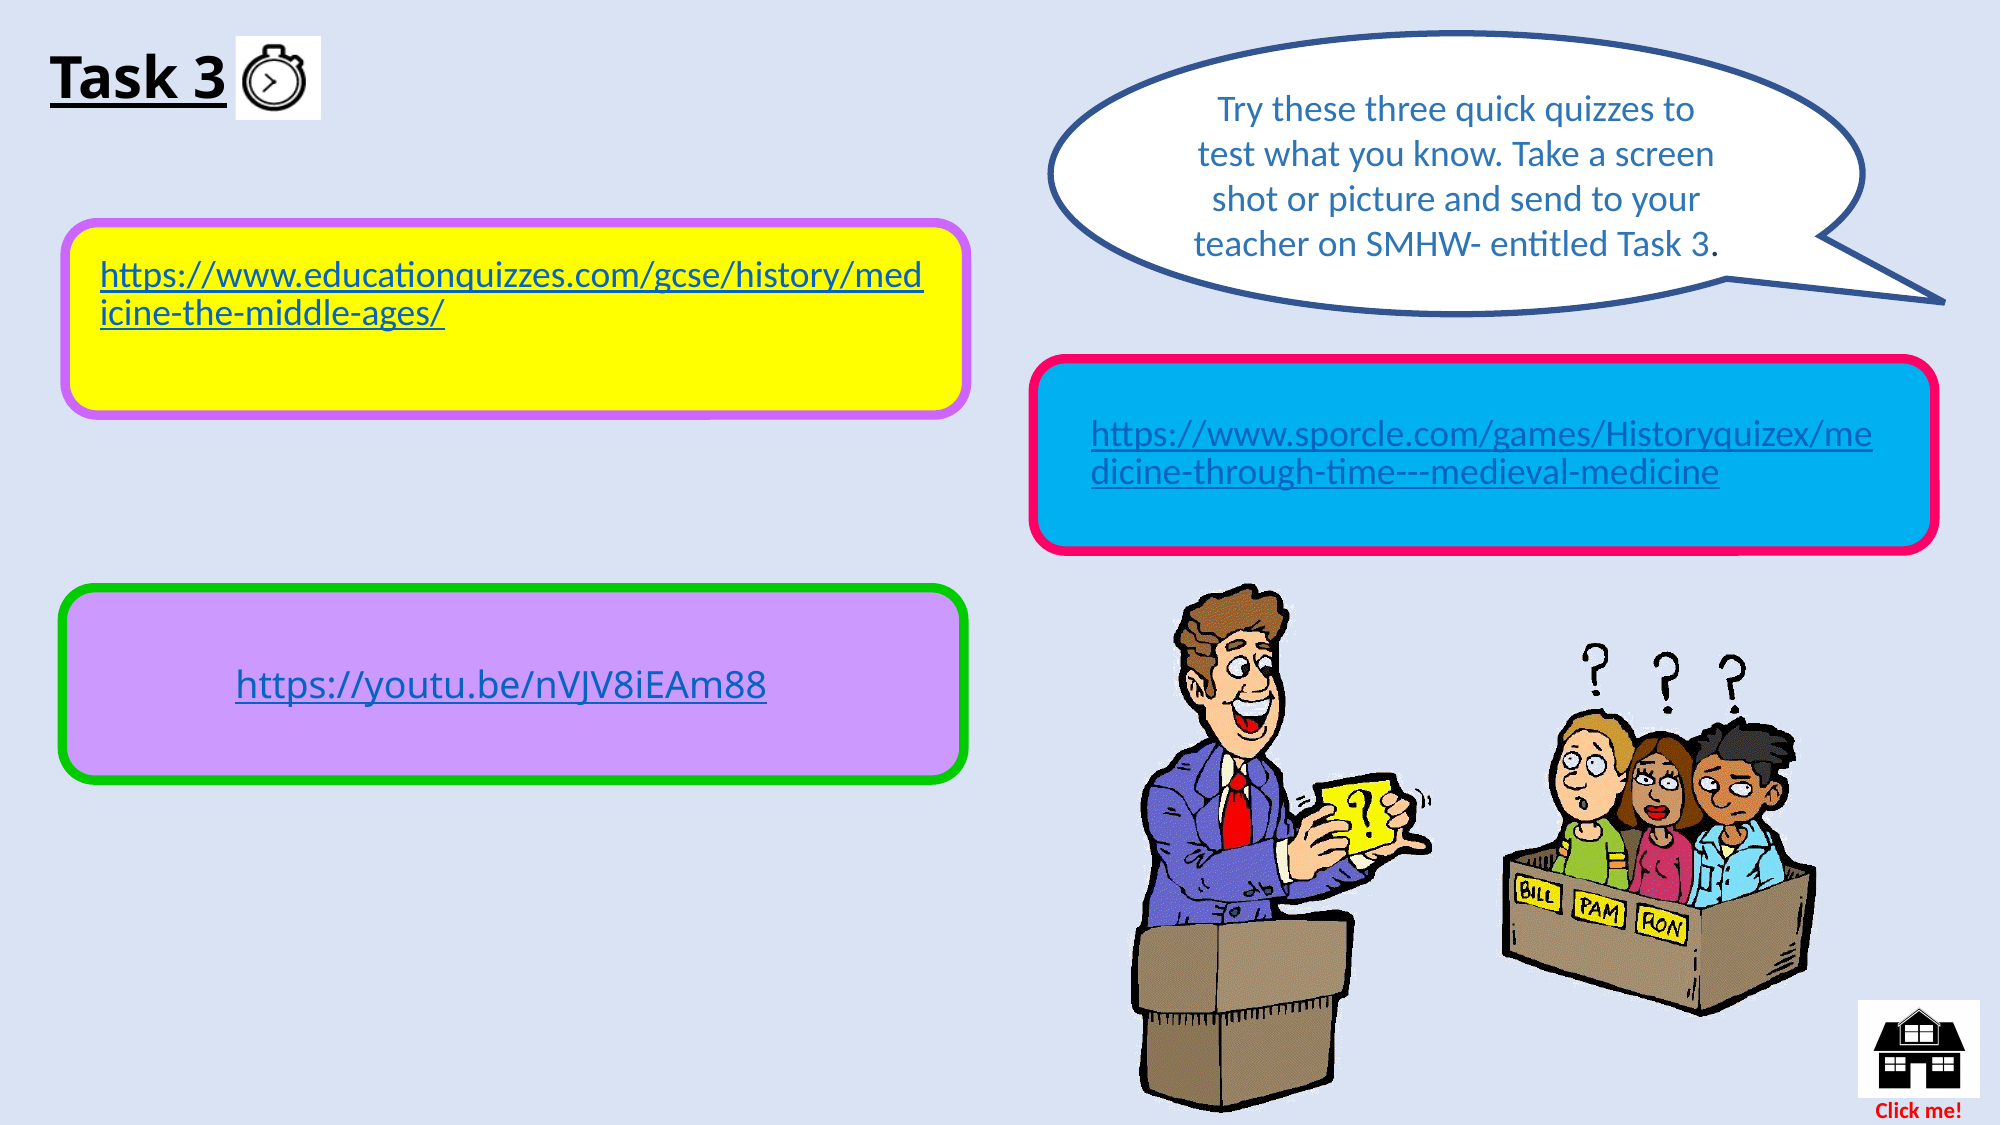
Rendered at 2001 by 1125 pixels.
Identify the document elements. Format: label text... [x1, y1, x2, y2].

text_box https://www.sporcle.com/games/Historyquizex/medicine-through-time---medieval-medicine [1075, 401, 1893, 462]
text_box [1032, 357, 1936, 553]
picture [1858, 1000, 1980, 1098]
picture [235, 36, 321, 120]
text_box [64, 221, 968, 417]
text_box Task 3 [34, 33, 502, 118]
text_box Try these three quick quizzes to test what you know. Take a screen shot or picture and send to your teacher on SMHW- entitled Task 3. [1049, 32, 1946, 316]
text_box https://www.educationquizzes.com/gcse/history/medicine-the-middle-ages/ [84, 242, 942, 303]
picture [1127, 573, 1817, 1113]
text_box [61, 586, 965, 782]
text_box Click me! [1858, 1098, 1980, 1125]
text_box https://youtu.be/nVJV8iEAm88 [220, 653, 783, 720]
